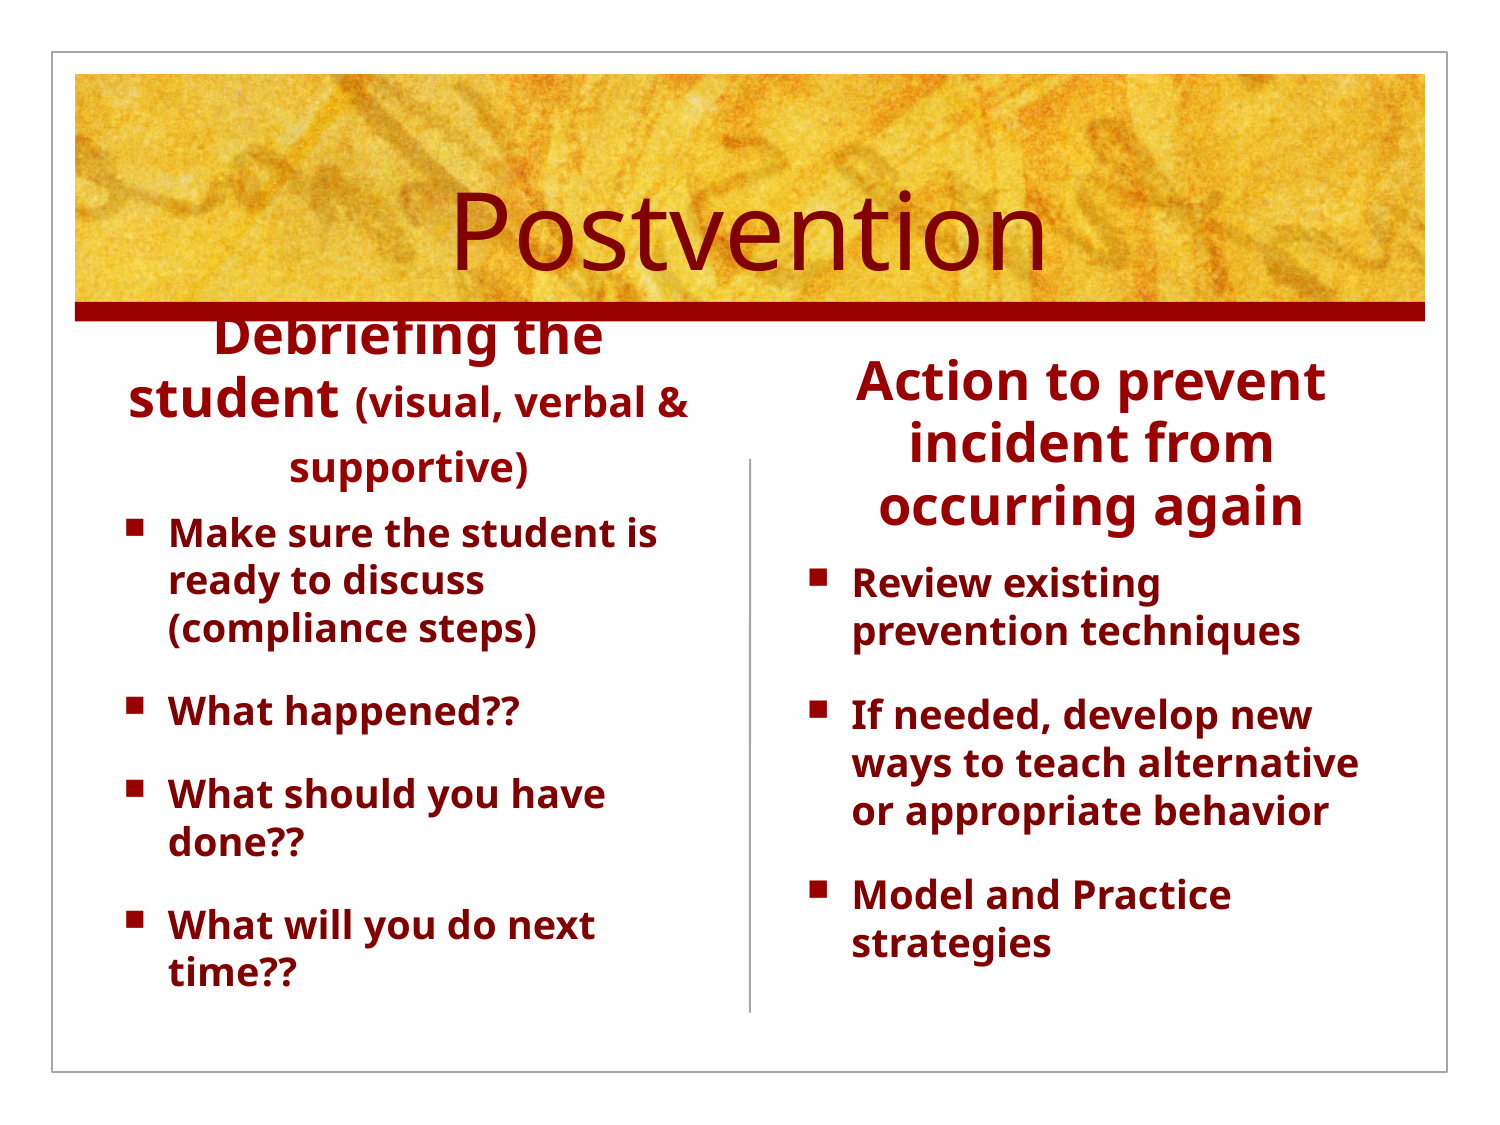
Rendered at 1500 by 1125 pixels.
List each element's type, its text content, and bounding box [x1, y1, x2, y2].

picture [75, 74, 1425, 301]
list Make sure the student is ready to discuss (compliance steps) What happened?? What should you have done?? What will you do next time?? [108, 500, 709, 1005]
list Review existing prevention techniques If needed, develop new ways to teach alternative or appropriate behavior Model and Practice strategies [791, 549, 1392, 1005]
title Postvention [108, 74, 1392, 292]
list Action to prevent incident from occurring again [791, 334, 1392, 549]
list Debriefing the student (visual, verbal & supportive) [108, 334, 709, 459]
